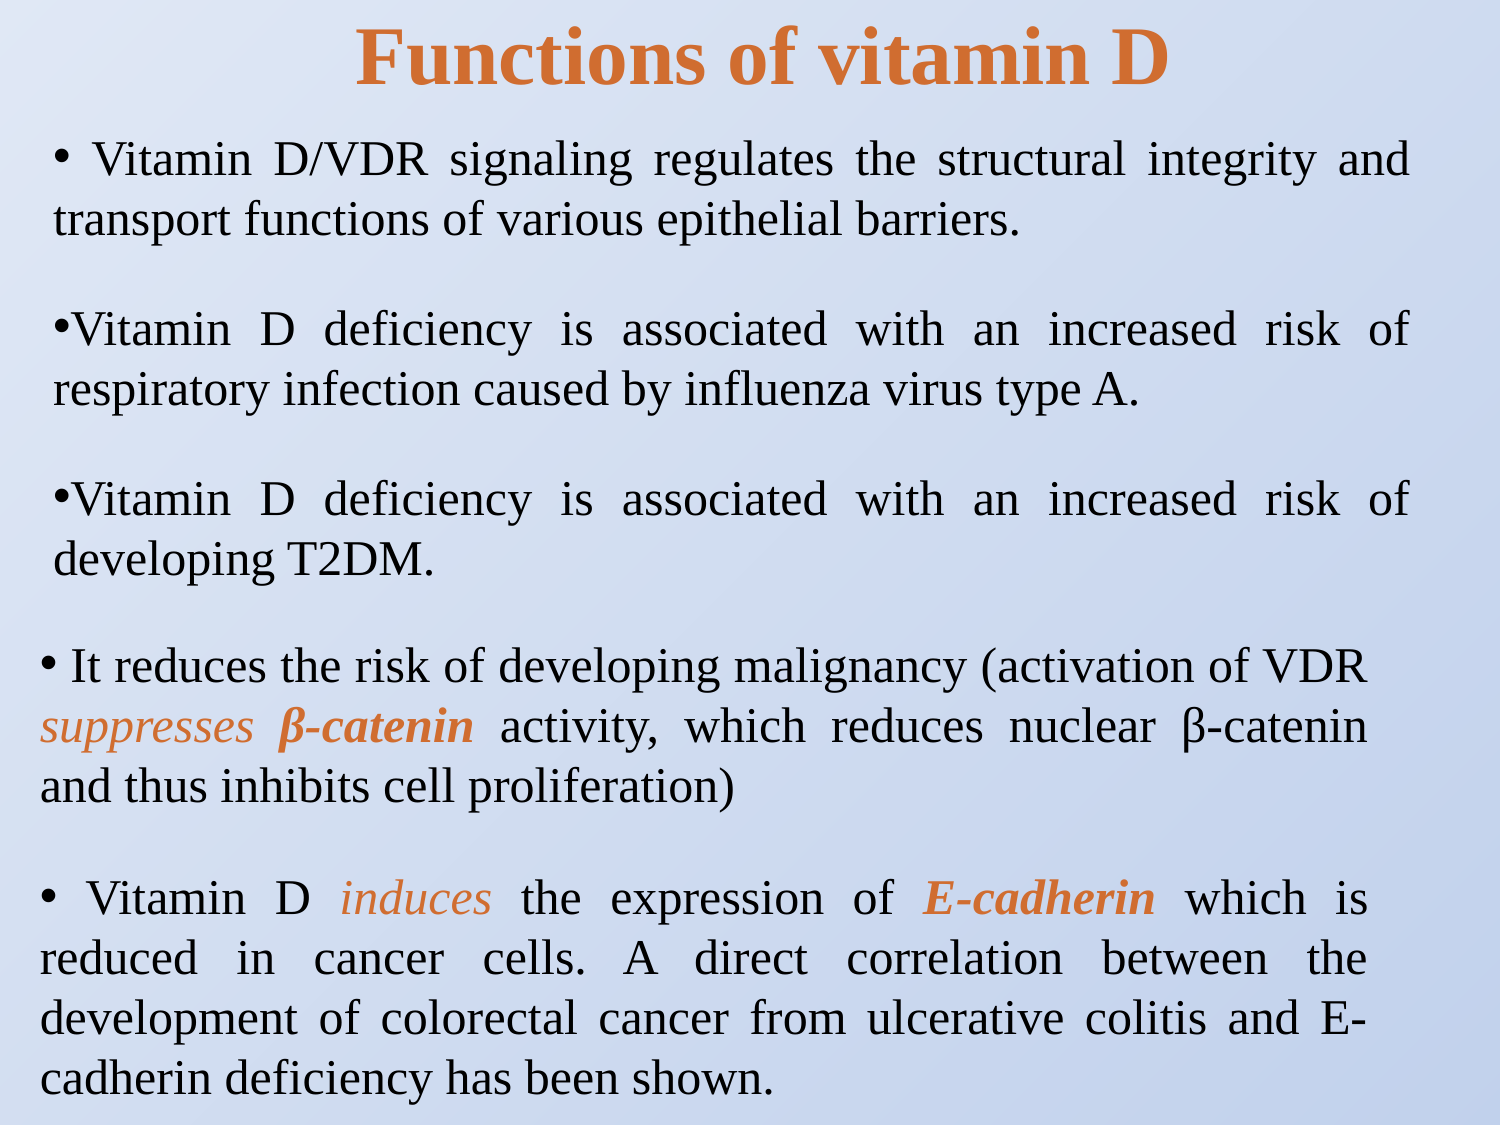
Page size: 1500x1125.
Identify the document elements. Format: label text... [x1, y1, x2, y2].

text_box It reduces the risk of developing malignancy (activation of VDR suppresses β-catenin activity, which reduces nuclear β-catenin and thus inhibits cell proliferation) Vitamin D induces the expression of E-cadherin which is reduced in cancer cells. A direct correlation between the development of colorectal cancer from ulcerative colitis and E-cadherin deficiency has been shown. [24, 624, 1384, 1113]
title Functions of vitamin D [206, 0, 1322, 103]
list Vitamin D/VDR signaling regulates the structural integrity and transport functions of various epithelial barriers. Vitamin D deficiency is associated with an increased risk of respiratory infection caused by influenza virus type A. Vitamin D deficiency is associated with an increased risk of developing T2DM. [53, 125, 1412, 590]
